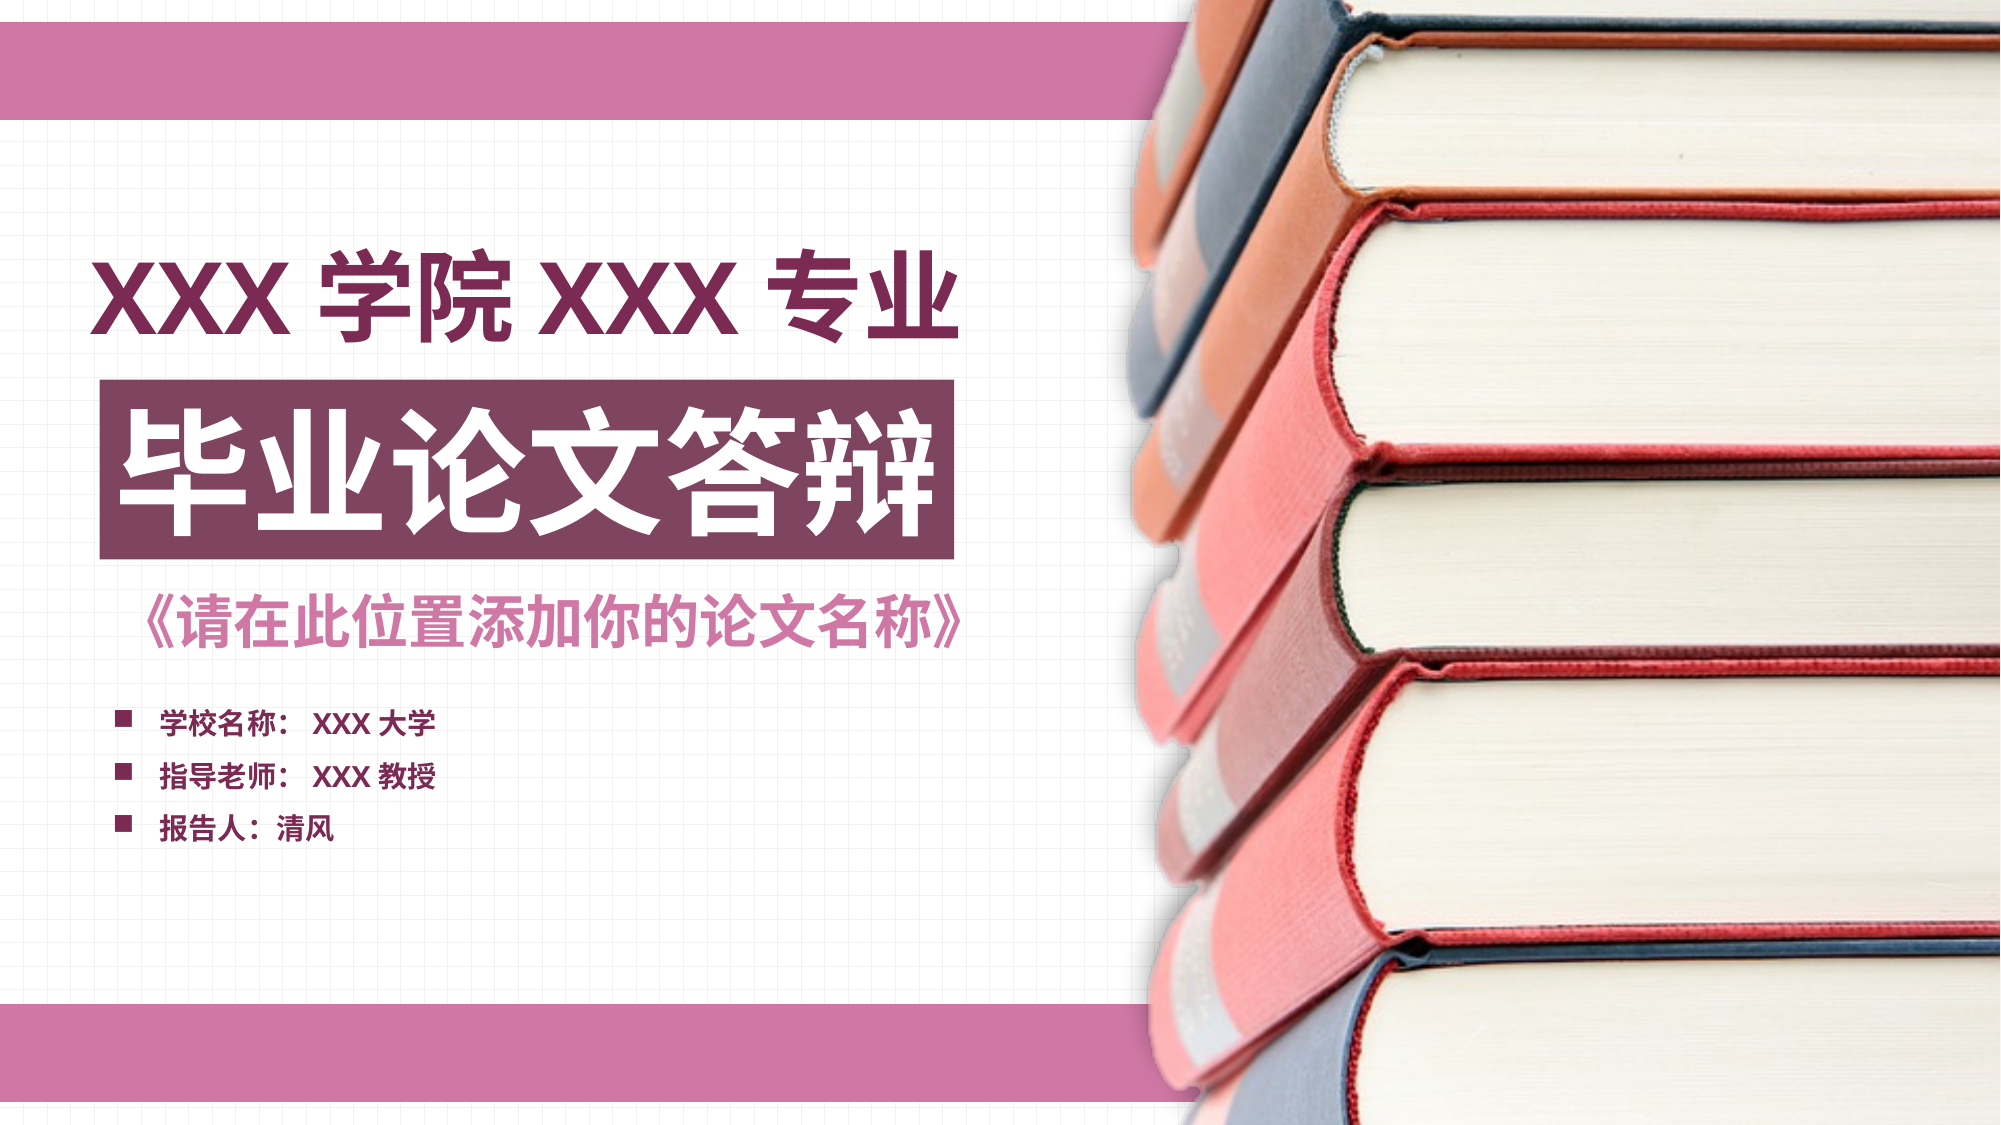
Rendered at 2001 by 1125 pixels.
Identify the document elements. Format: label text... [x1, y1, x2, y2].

text_box XXX学院XXX专业 [75, 226, 978, 362]
text_box 《请在此位置添加你的论文名称》 [102, 578, 1007, 663]
text_box 毕业论文答辩 [99, 379, 955, 560]
text_box 学校名称：XXX大学 指导老师：XXX教授 报告人：清风 [97, 680, 959, 853]
picture [1105, 0, 2000, 1125]
